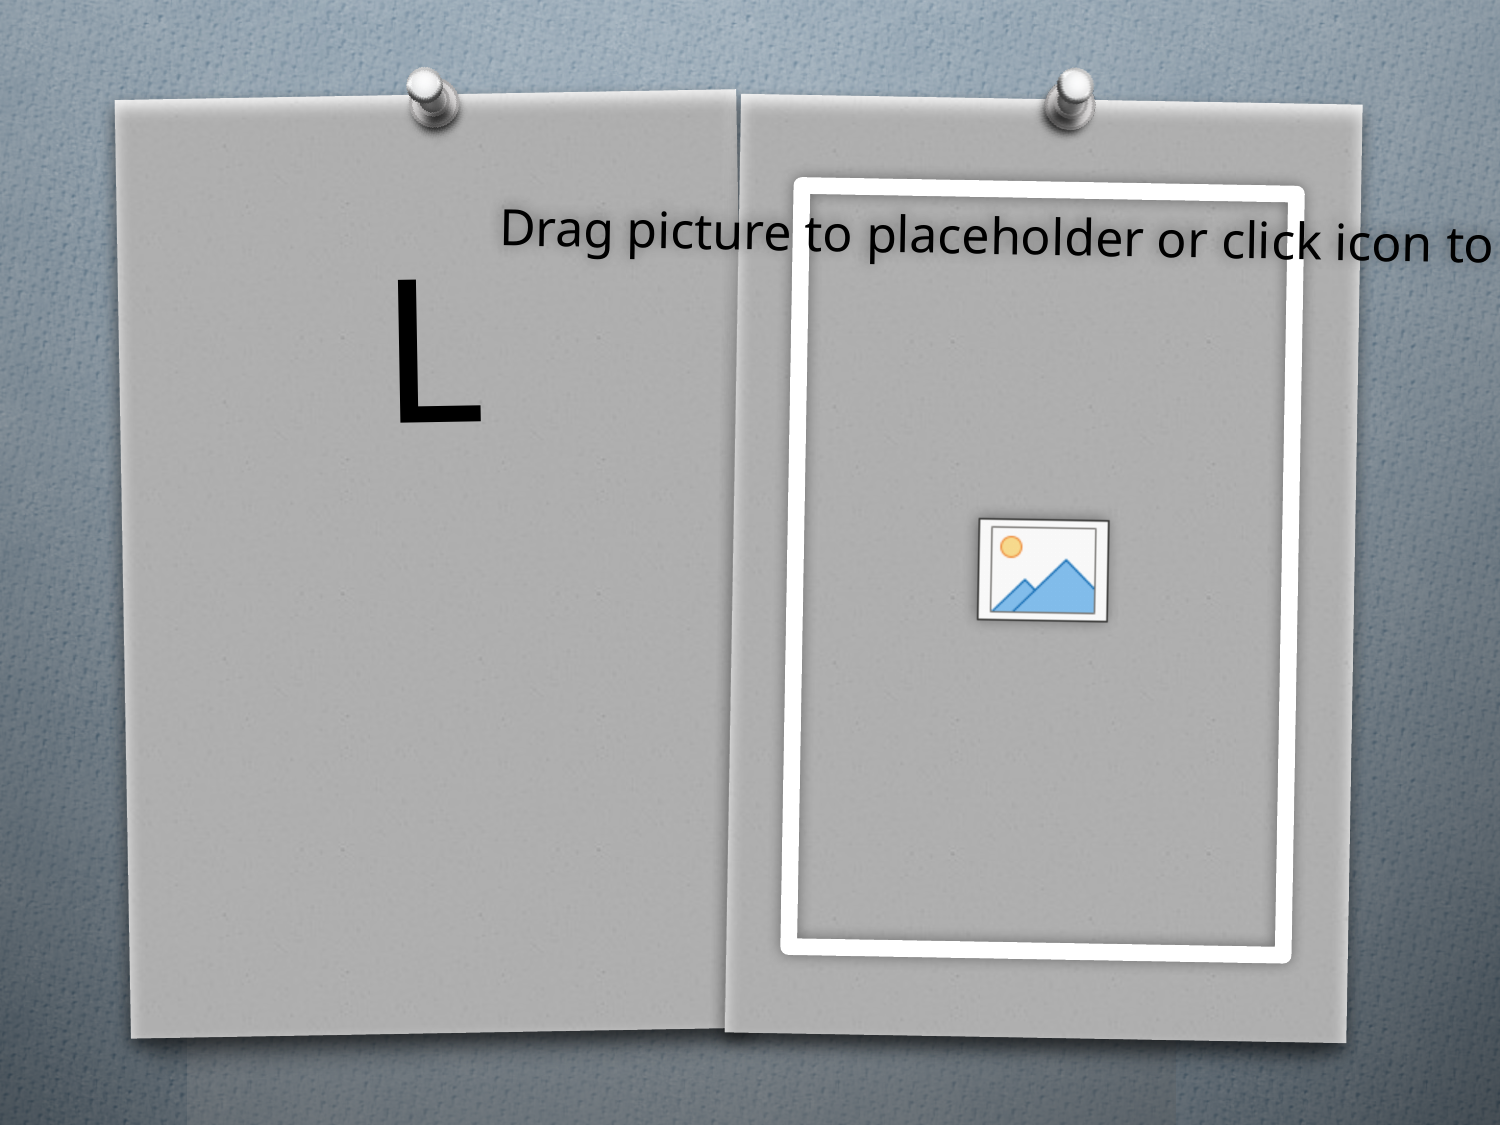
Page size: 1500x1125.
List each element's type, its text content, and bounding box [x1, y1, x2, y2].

picture [375, 33, 497, 157]
picture [1016, 41, 1138, 162]
title L [179, 222, 687, 475]
picture [803, 197, 1282, 943]
